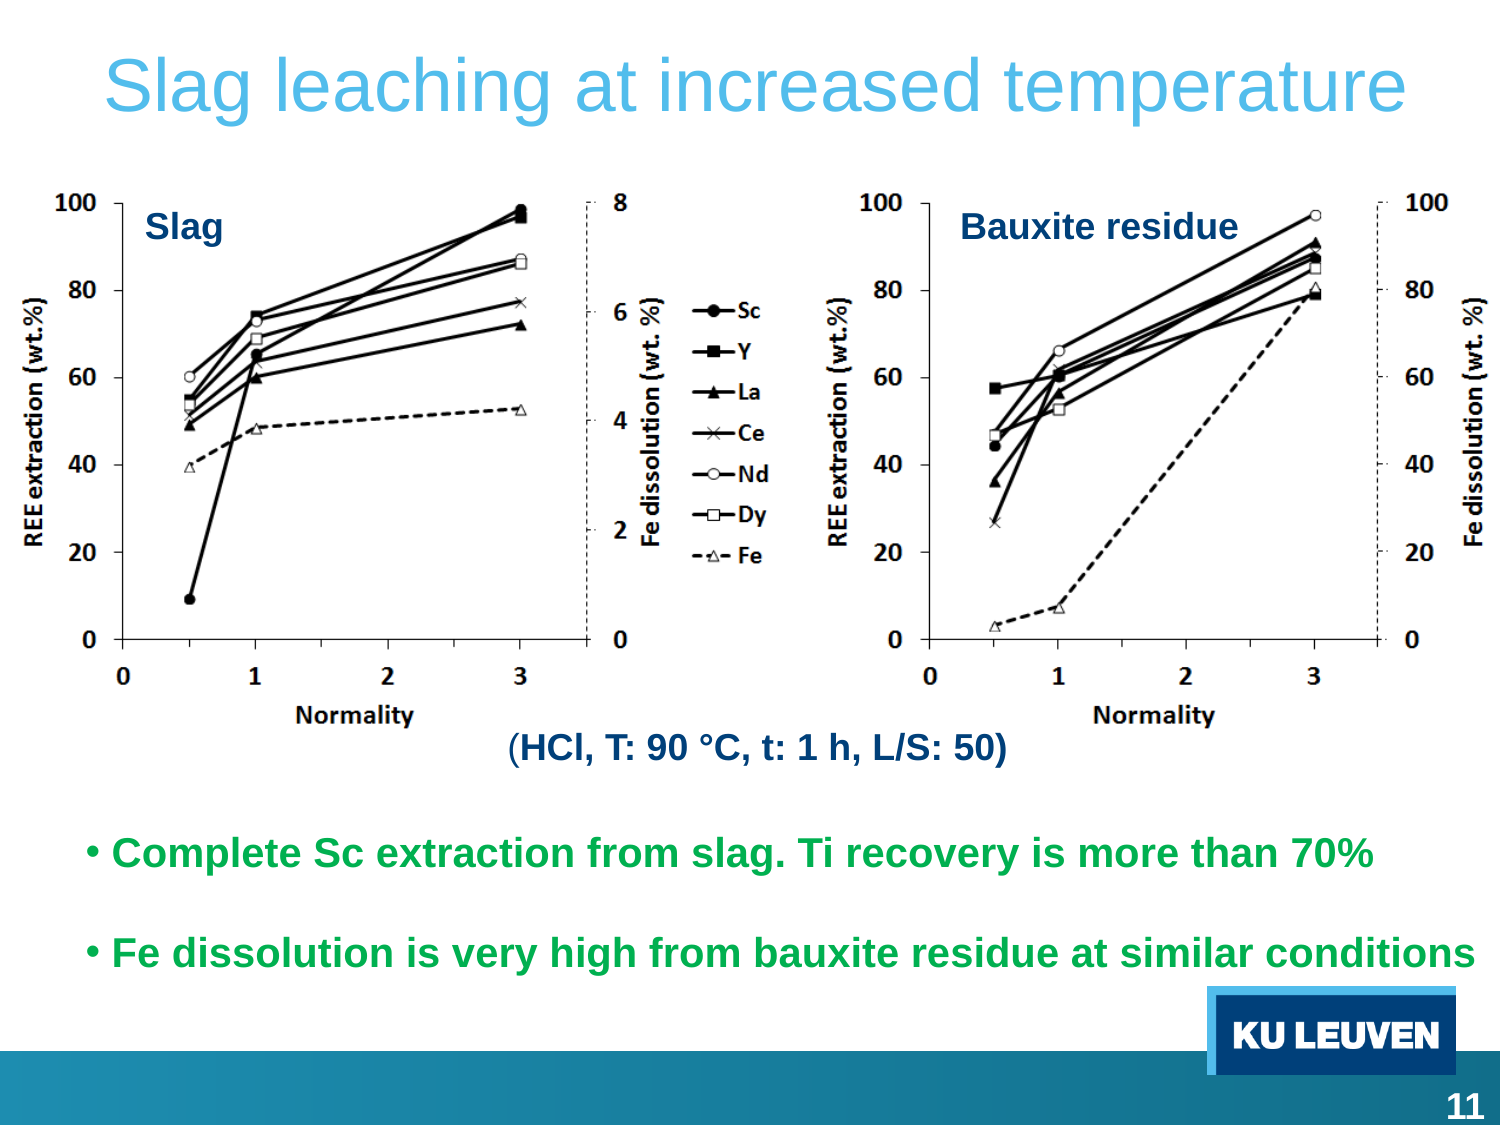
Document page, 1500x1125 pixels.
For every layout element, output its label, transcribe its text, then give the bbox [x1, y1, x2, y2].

picture [0, 176, 786, 752]
picture [796, 176, 1500, 752]
text_box (HCl, T: 90 °C, t: 1 h, L/S: 50) [492, 753, 1034, 776]
text_box Slag leaching at increased temperature [88, 29, 1456, 178]
text_box 11 [1376, 1074, 1500, 1125]
picture [1207, 986, 1456, 1075]
text_box Complete Sc extraction from slag. Ti recovery is more than 70% Fe dissolution is very high from bauxite residue at similar conditions [70, 818, 1500, 984]
